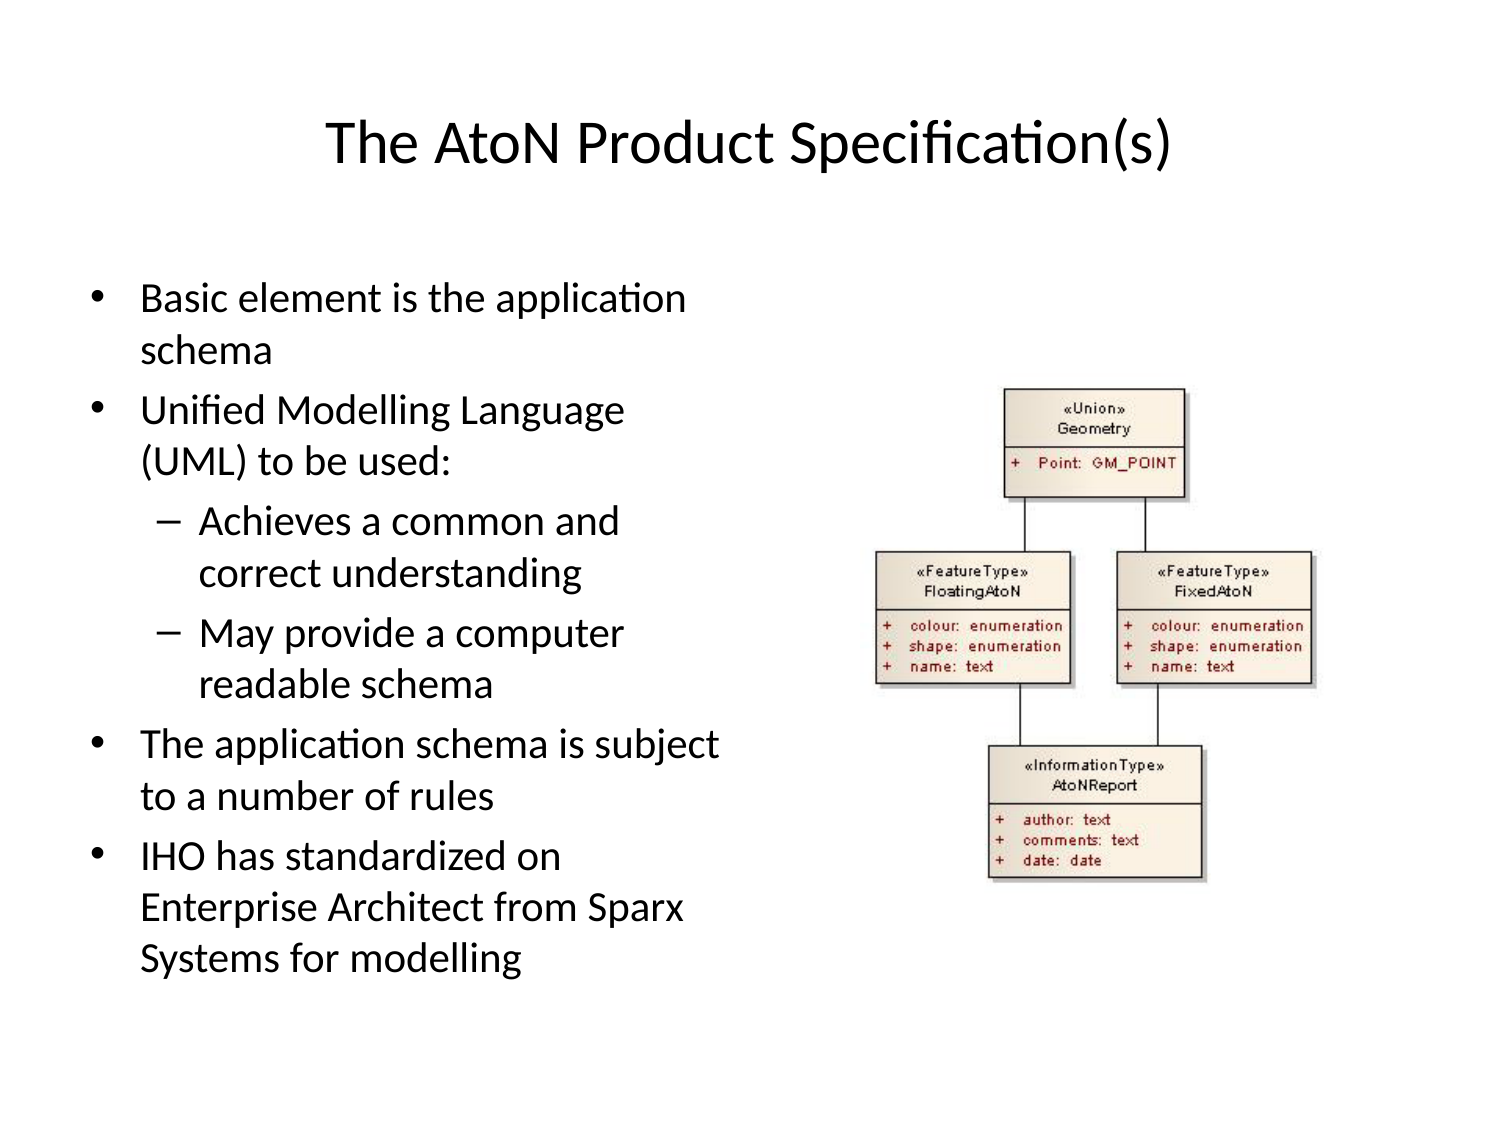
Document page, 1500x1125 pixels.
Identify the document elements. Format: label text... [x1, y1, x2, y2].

title The AtoN Product Specification(s) [75, 45, 1425, 233]
list Basic element is the application schema Unified Modelling Language (UML) to be used: Achieves a common and correct understanding May provide a computer readable schema The application schema is subject to a number of rules IHO has standardized on Enterprise Architect from Sparx Systems for modelling [75, 262, 738, 1005]
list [859, 373, 1328, 895]
